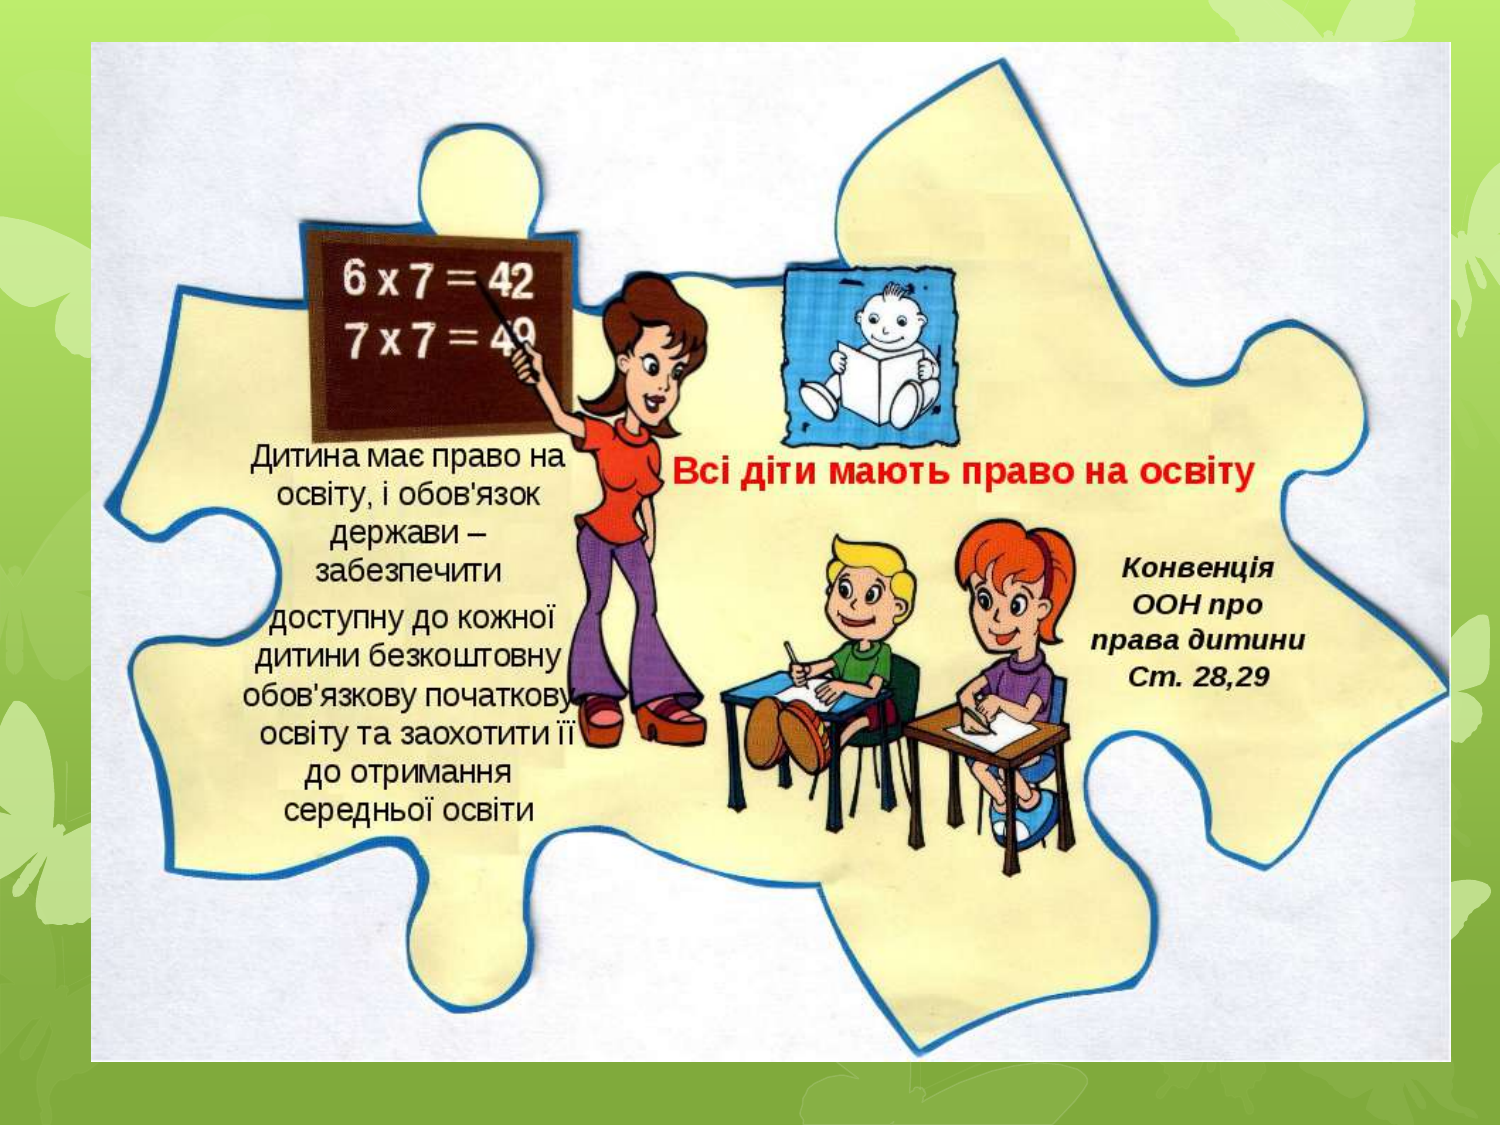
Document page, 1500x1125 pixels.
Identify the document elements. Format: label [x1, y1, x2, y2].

picture [91, 42, 1451, 1062]
